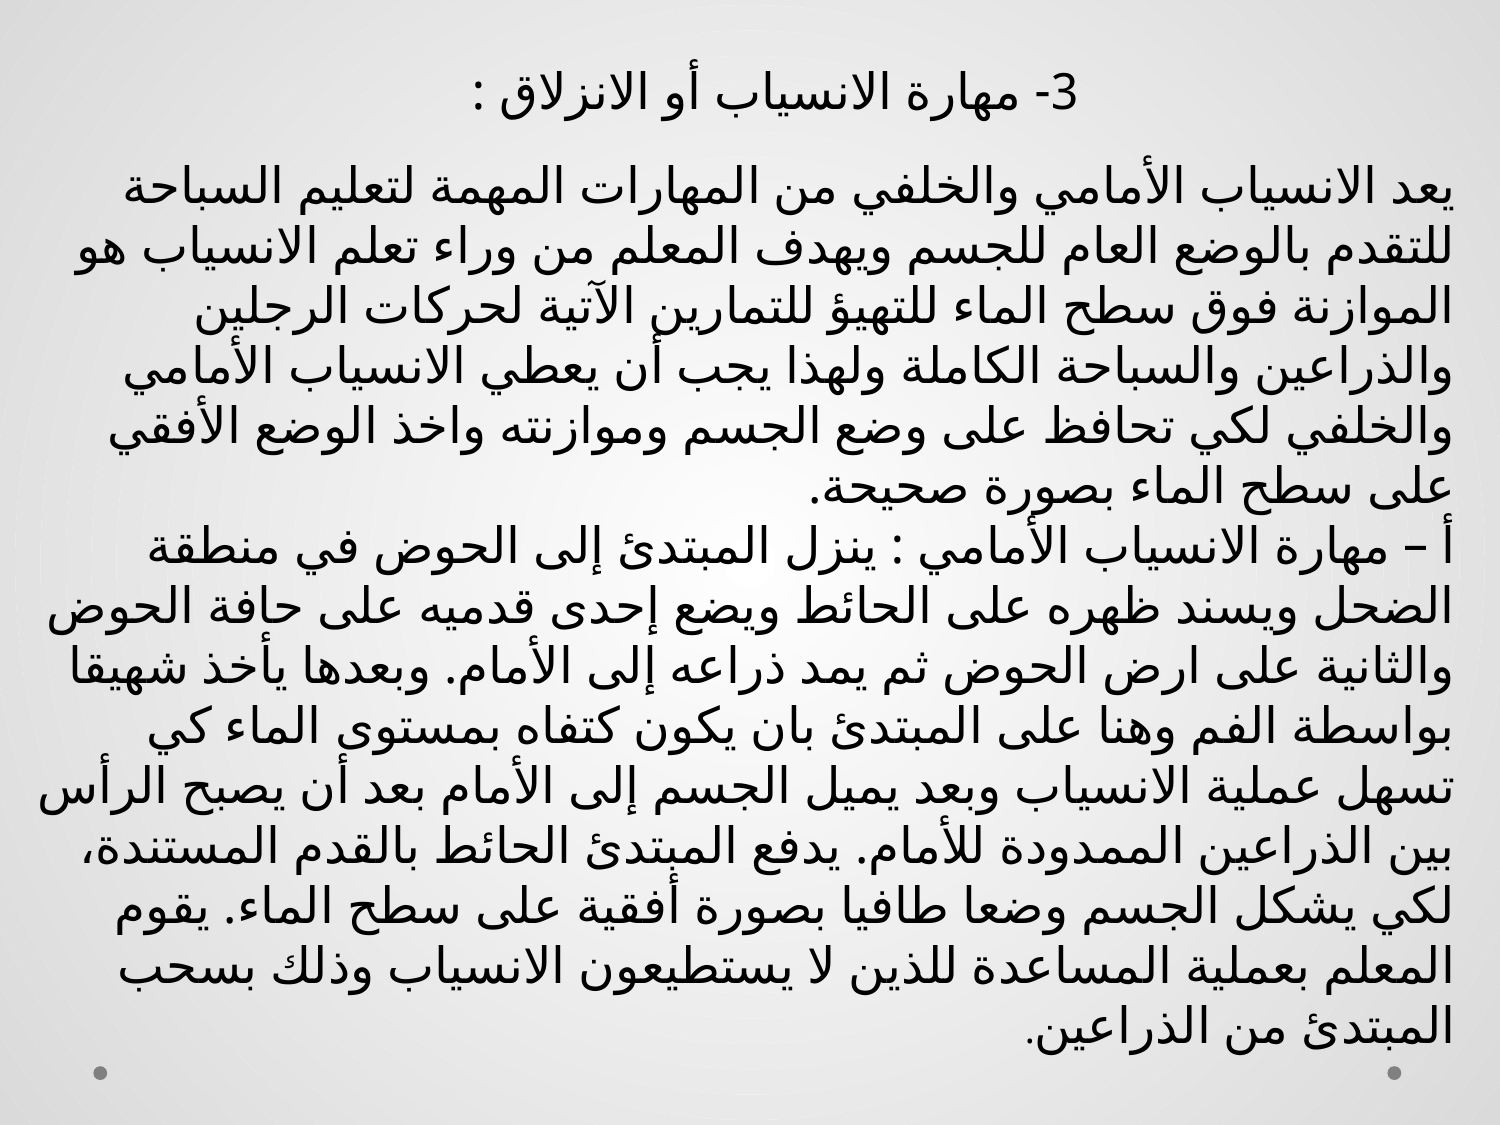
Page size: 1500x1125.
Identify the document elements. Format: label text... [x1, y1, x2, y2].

text_box يعد الانسياب الأمامي والخلفي من المهارات المهمة لتعليم السباحة للتقدم بالوضع العام للجسم ويهدف المعلم من وراء تعلم الانسياب هو الموازنة فوق سطح الماء للتهيؤ للتمارين الآتية لحركات الرجلين والذراعين والسباحة الكاملة ولهذا يجب أن يعطي الانسياب الأمامي والخلفي لكي تحافظ على وضع الجسم وموازنته واخذ الوضع الأفقي على سطح الماء بصورة صحيحة. أ – مهارة الانسياب الأمامي : ينزل المبتدئ إلى الحوض في منطقة الضحل ويسند ظهره على الحائط ويضع إحدى قدميه على حافة الحوض والثانية على ارض الحوض ثم يمد ذراعه إلى الأمام. وبعدها يأخذ شهيقا بواسطة الفم وهنا على المبتدئ بان يكون كتفاه بمستوى الماء كي تسهل عملية الانسياب وبعد يميل الجسم إلى الأمام بعد أن يصبح الرأس بين الذراعين الممدودة للأمام. يدفع المبتدئ الحائط بالقدم المستندة، لكي يشكل الجسم وضعا طافيا بصورة أفقية على سطح الماء. يقوم المعلم بعملية المساعدة للذين لا يستطيعون الانسياب وذلك بسحب المبتدئ من الذراعين. [0, 145, 1471, 1106]
text_box 3- مهارة الانسياب أو الانزلاق : [443, 42, 1094, 127]
